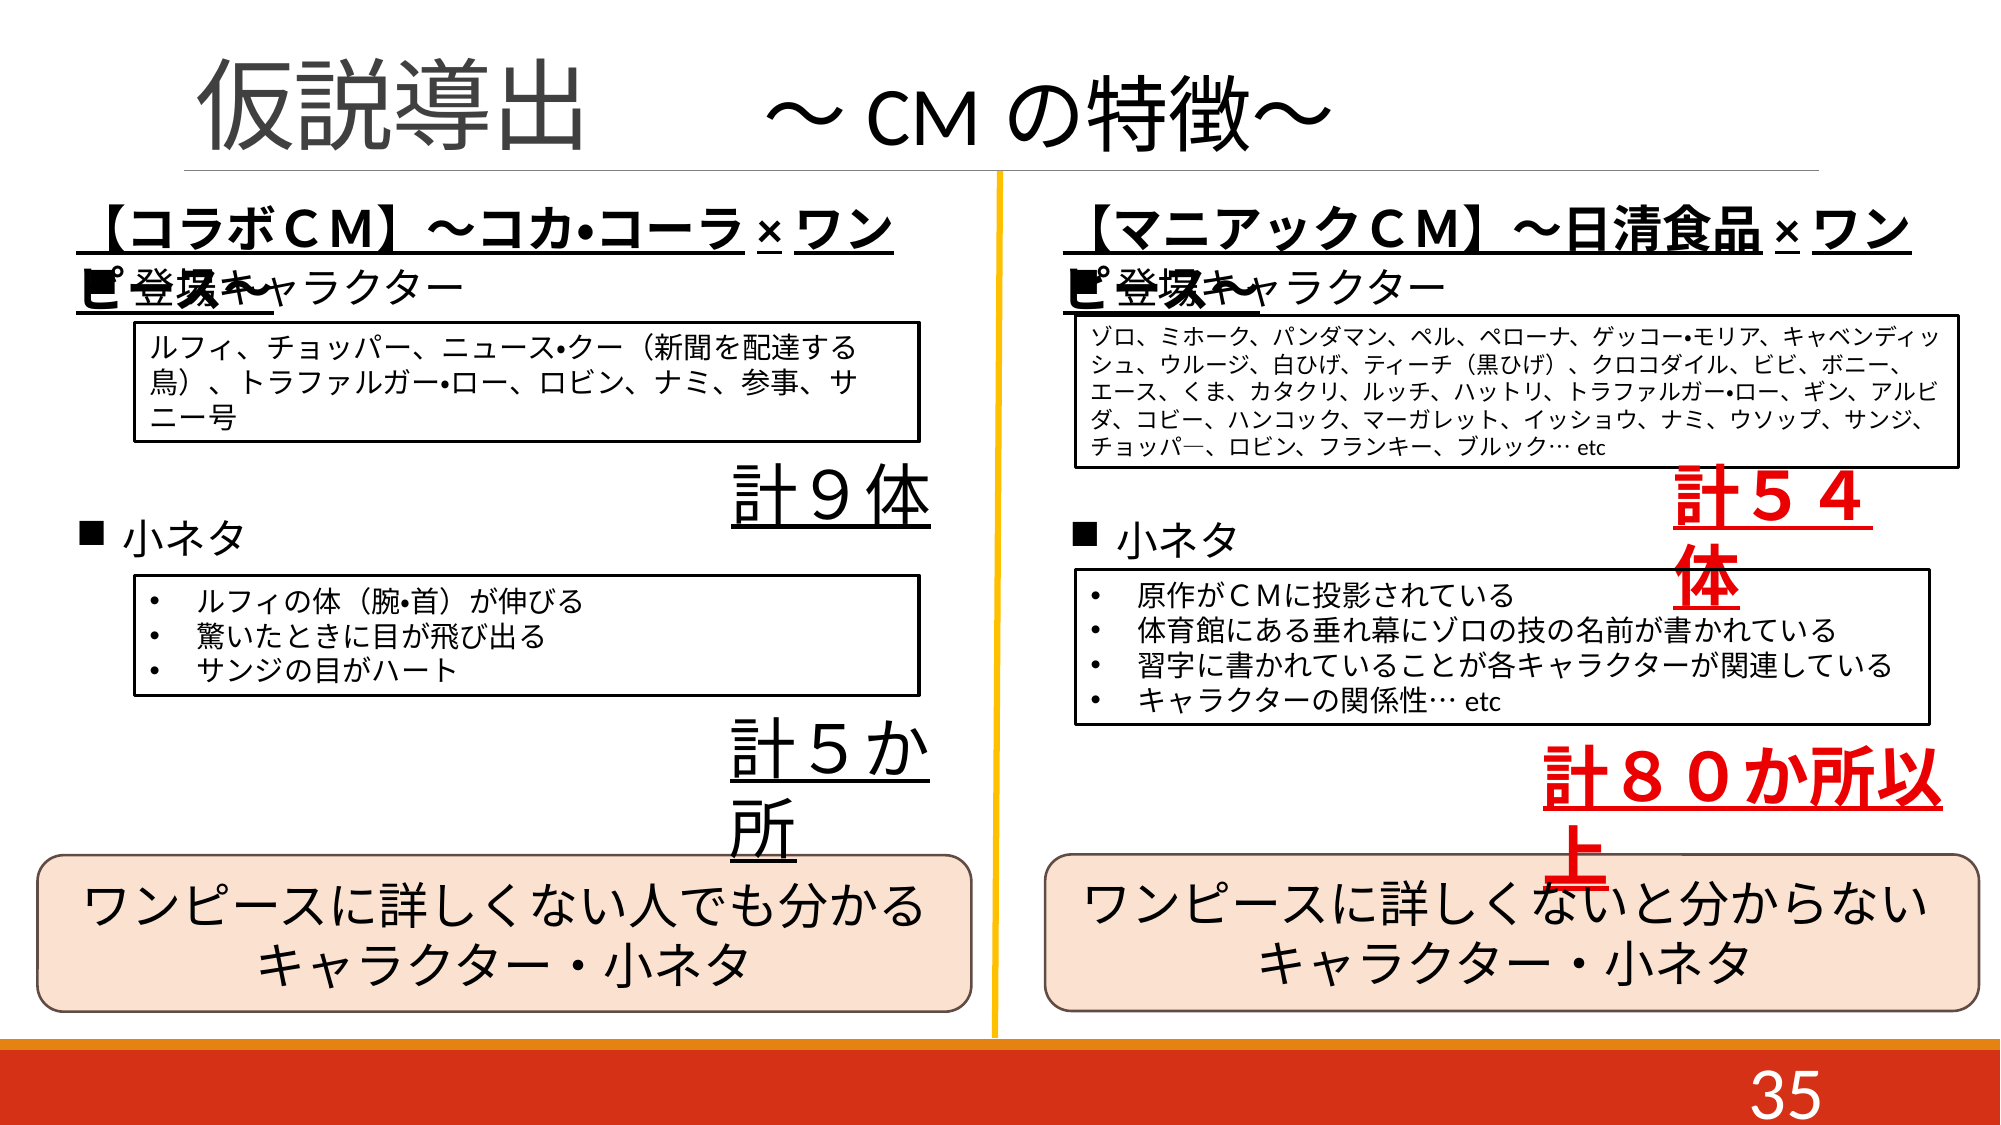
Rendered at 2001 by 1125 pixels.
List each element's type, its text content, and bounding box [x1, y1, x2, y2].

text_box 計８０か所以上 [1527, 727, 2000, 902]
text_box 計５４体 [1658, 446, 1939, 622]
text_box [37, 855, 972, 1012]
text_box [994, 170, 1001, 1039]
text_box ～CMの特徴～ [748, 55, 1351, 170]
text_box 【コラボＣＭ】～コカ・コーラ×ワンピース～ [61, 189, 970, 325]
text_box 計５か所 [715, 699, 991, 875]
text_box ワンピースに詳しくない人でも分かるキャラクター・小ネタ [58, 867, 951, 1002]
text_box ワンピースに詳しくないと分からないキャラクター・小ネタ [1033, 864, 1977, 1000]
slide_number 35 [1624, 1059, 1840, 1120]
text_box 登場キャラクター [1054, 254, 1474, 320]
text_box 登場キャラクター [72, 254, 505, 320]
text_box ルフィ、チョッパー、ニュース・クー（新聞を配達する鳥）、トラファルガー・ロー、ロビン、ナミ、参事、サニー号 [134, 322, 920, 442]
text_box ゾロ、ミホーク、パンダマン、ペル、ペローナ、ゲッコー・モリア、キャベンディッシュ、ウルージ、白ひげ、ティーチ（黒ひげ）、クロコダイル、ビビ、ボニー、エース、くま、カタクリ、ルッチ、ハットリ、トラファルガー・ロー、ギン、アルビダ、コビー、ハンコック、マーガレット、イッショウ、ナミ、ウソップ、サンジ、チョッパ―、ロビン、フランキー、ブルック…etc [1075, 315, 1959, 468]
text_box [1051, 854, 1527, 864]
text_box 小ネタ [1054, 507, 1518, 573]
title 仮説導出 [180, 28, 1830, 171]
text_box ルフィの体（腕・首）が伸びる 驚いたときに目が飛び出る サンジの目がハート [134, 575, 920, 696]
text_box 原作がＣＭに投影されている 体育館にある垂れ幕にゾロの技の名前が書かれている 習字に書かれていることが各キャラクターが関連している キャラクターの関係性…etc [1075, 569, 1930, 725]
text_box [1049, 1000, 1975, 1011]
text_box 【マニアックＣＭ】～日清食品×ワンピース～ [1047, 189, 2000, 325]
text_box 小ネタ [61, 505, 525, 571]
text_box 計９体 [716, 445, 991, 540]
